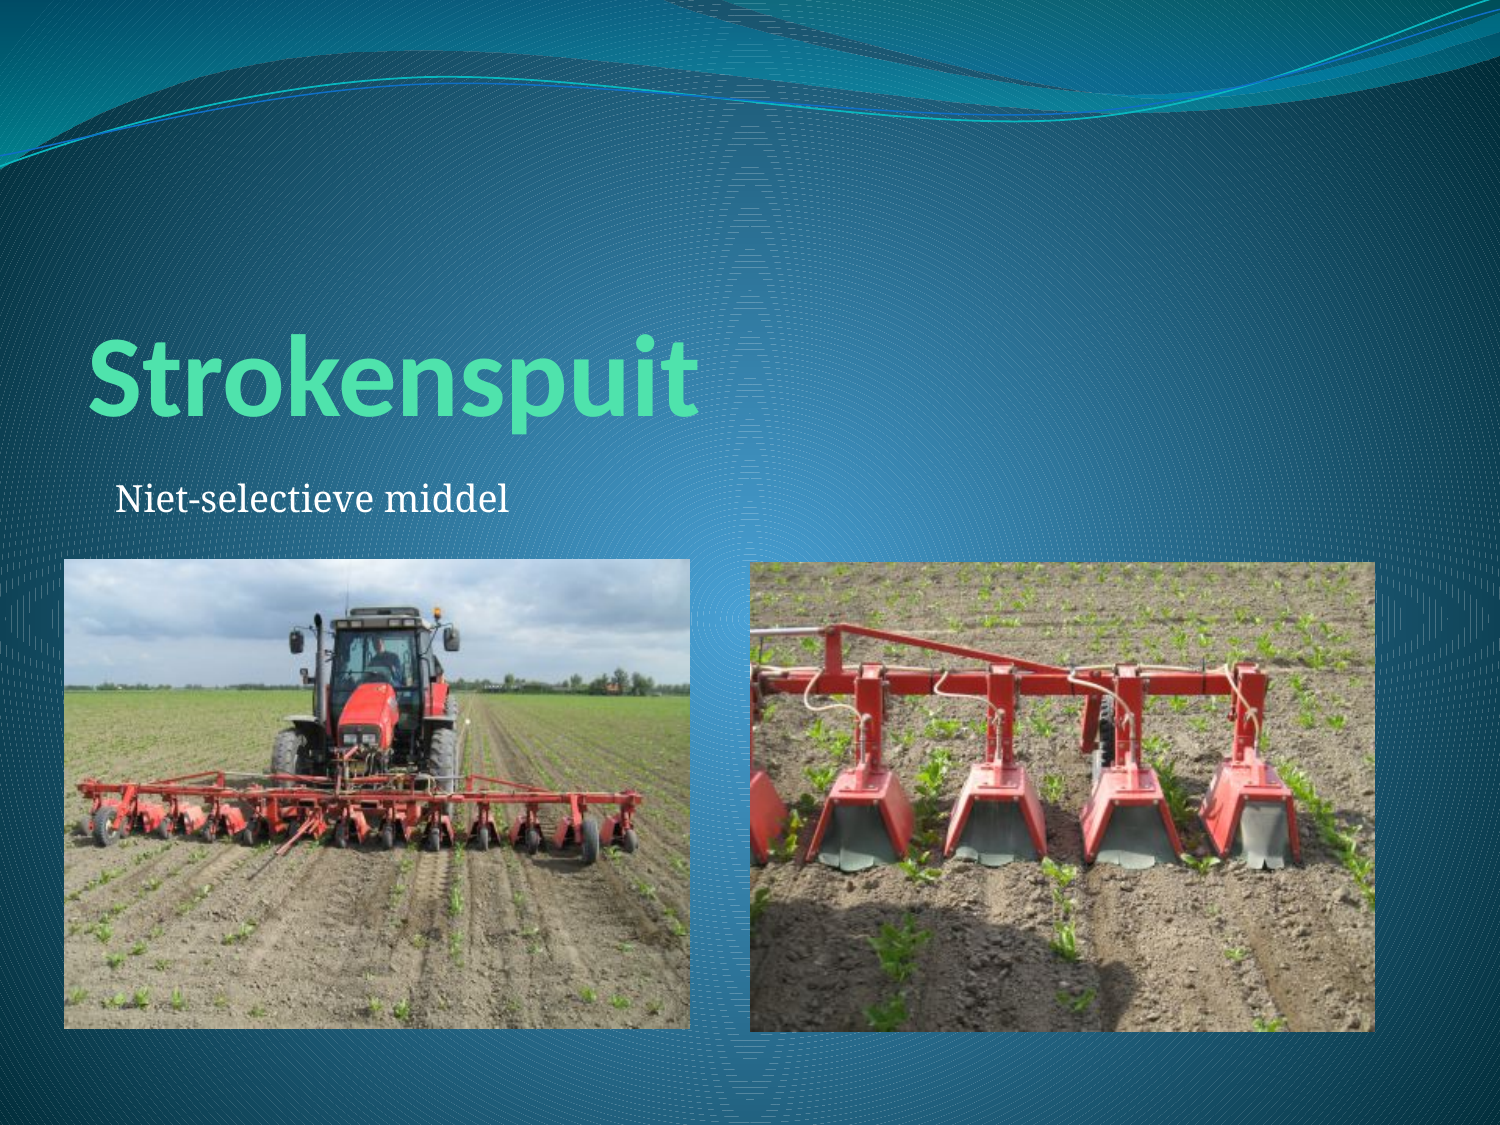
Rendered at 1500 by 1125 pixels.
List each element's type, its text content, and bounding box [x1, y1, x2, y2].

picture [749, 562, 1376, 1032]
picture [64, 559, 691, 1029]
text_box Niet-selectieve middel [100, 467, 550, 528]
title Strokenspuit [86, 216, 1362, 440]
